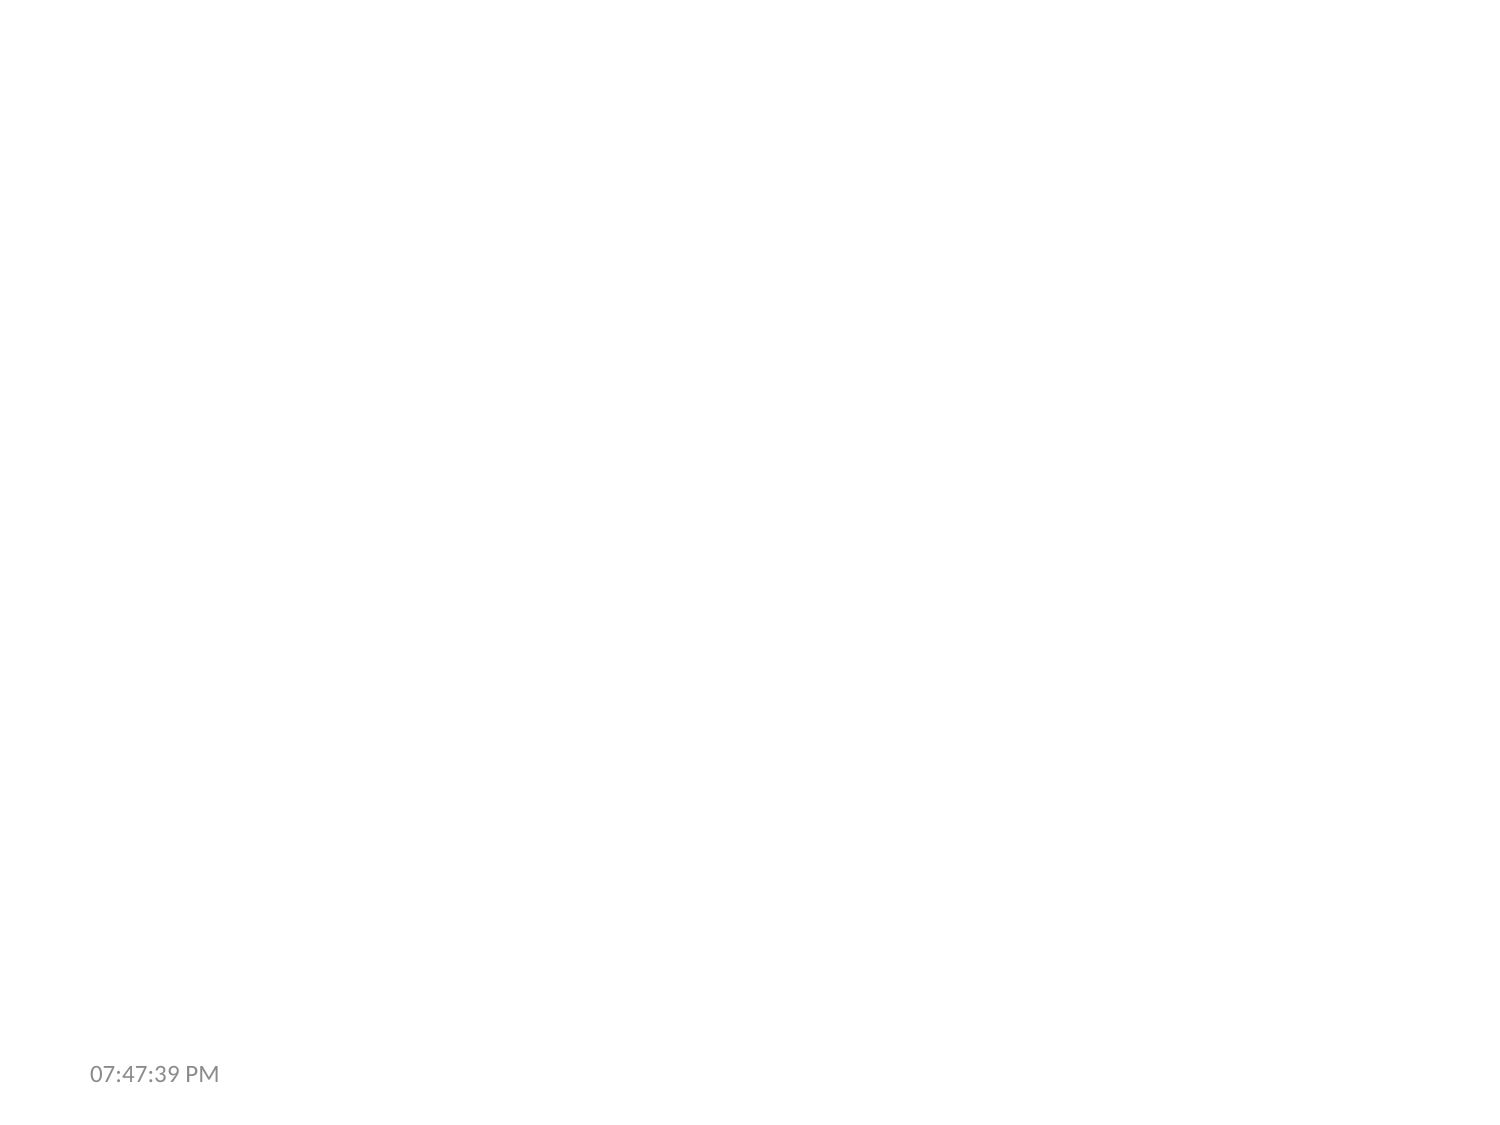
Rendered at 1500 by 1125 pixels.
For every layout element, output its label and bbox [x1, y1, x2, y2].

slide_number [75, 1042, 425, 1103]
